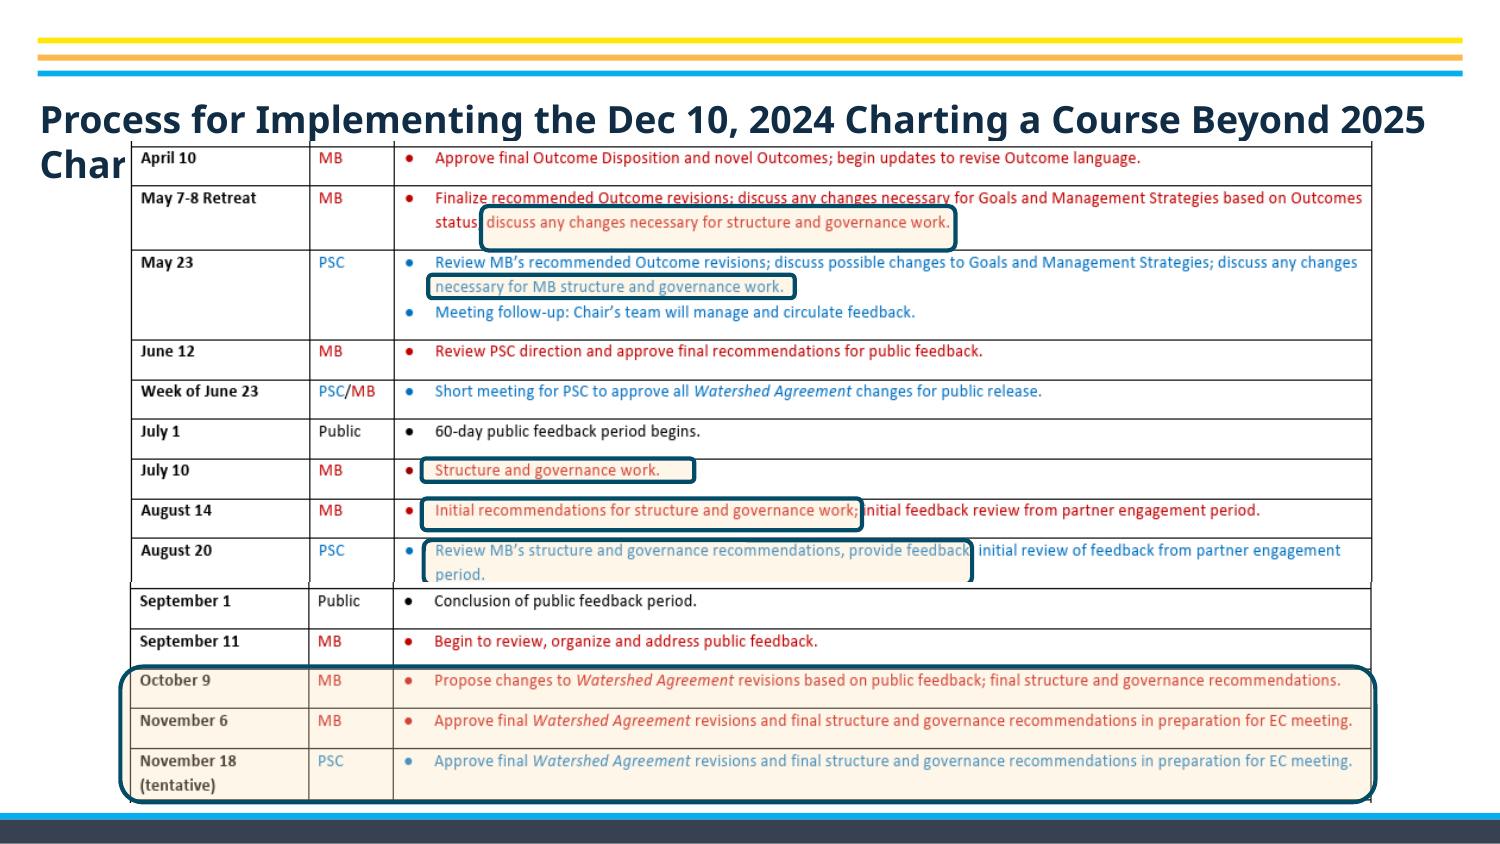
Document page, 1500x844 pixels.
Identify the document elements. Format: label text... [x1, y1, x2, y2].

title Process for Implementing the Dec 10, 2024 Charting a Course Beyond 2025 Charge [39, 95, 1465, 237]
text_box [120, 141, 1380, 803]
